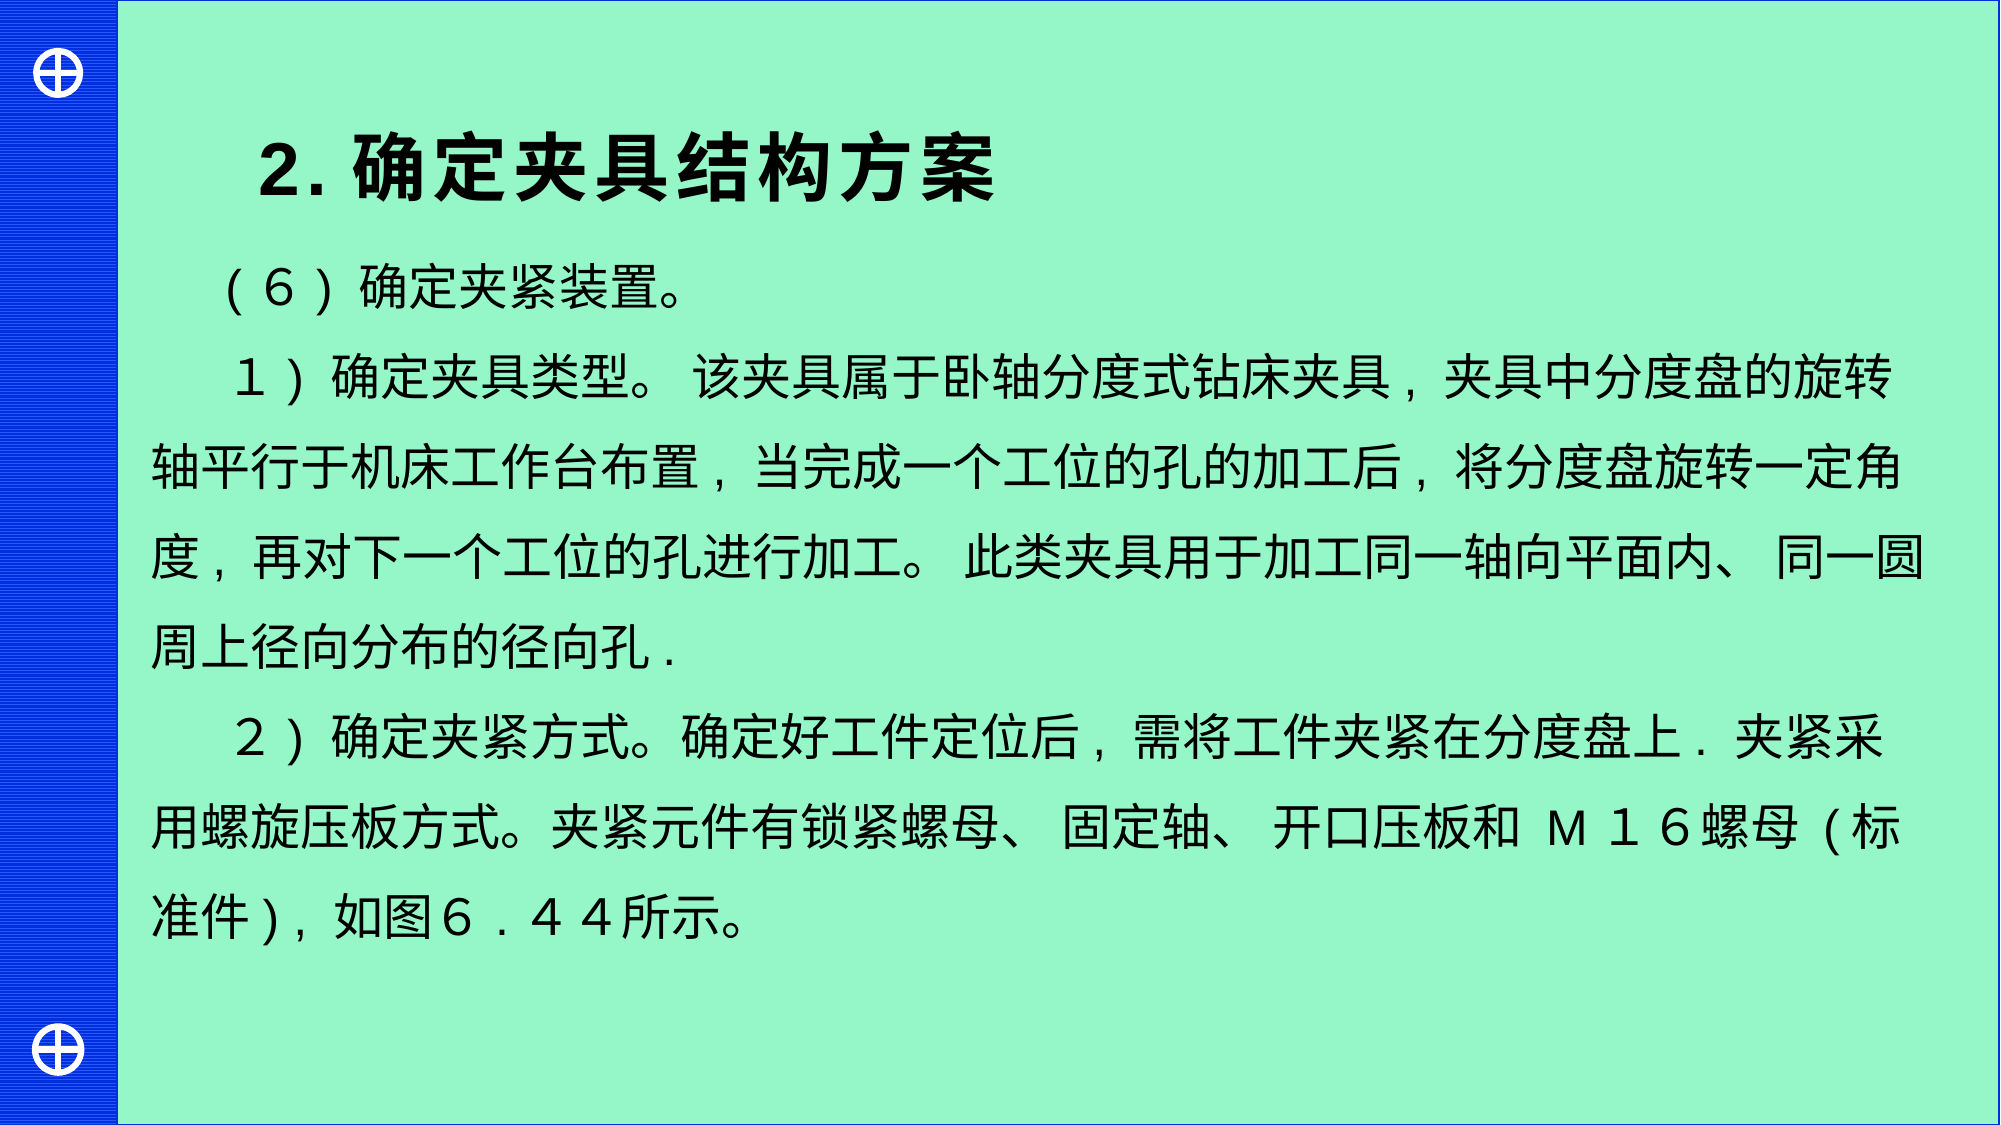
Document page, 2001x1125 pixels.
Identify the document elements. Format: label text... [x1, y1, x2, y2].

text_box (６) 确定夹紧装置。 １) 确定夹具类型。 该夹具属于卧轴分度式钻床夹具, 夹具中分度盘的旋转轴平行于机床工作台布置, 当完成一个工位的孔的加工后, 将分度盘旋转一定角度, 再对下一个工位的孔进行加工。 此类夹具用于加工同一轴向平面内、 同一圆周上径向分布的径向孔. ２) 确定夹紧方式。确定好工件定位后, 需将工件夹紧在分度盘上. 夹紧采用螺旋压板方式。夹紧元件有锁紧螺母、 固定轴、 开口压板和 M１６螺母 (标准件) , 如图６.４４所示。 [135, 217, 1946, 953]
text_box 2.确定夹具结构方案 [135, 96, 1423, 217]
